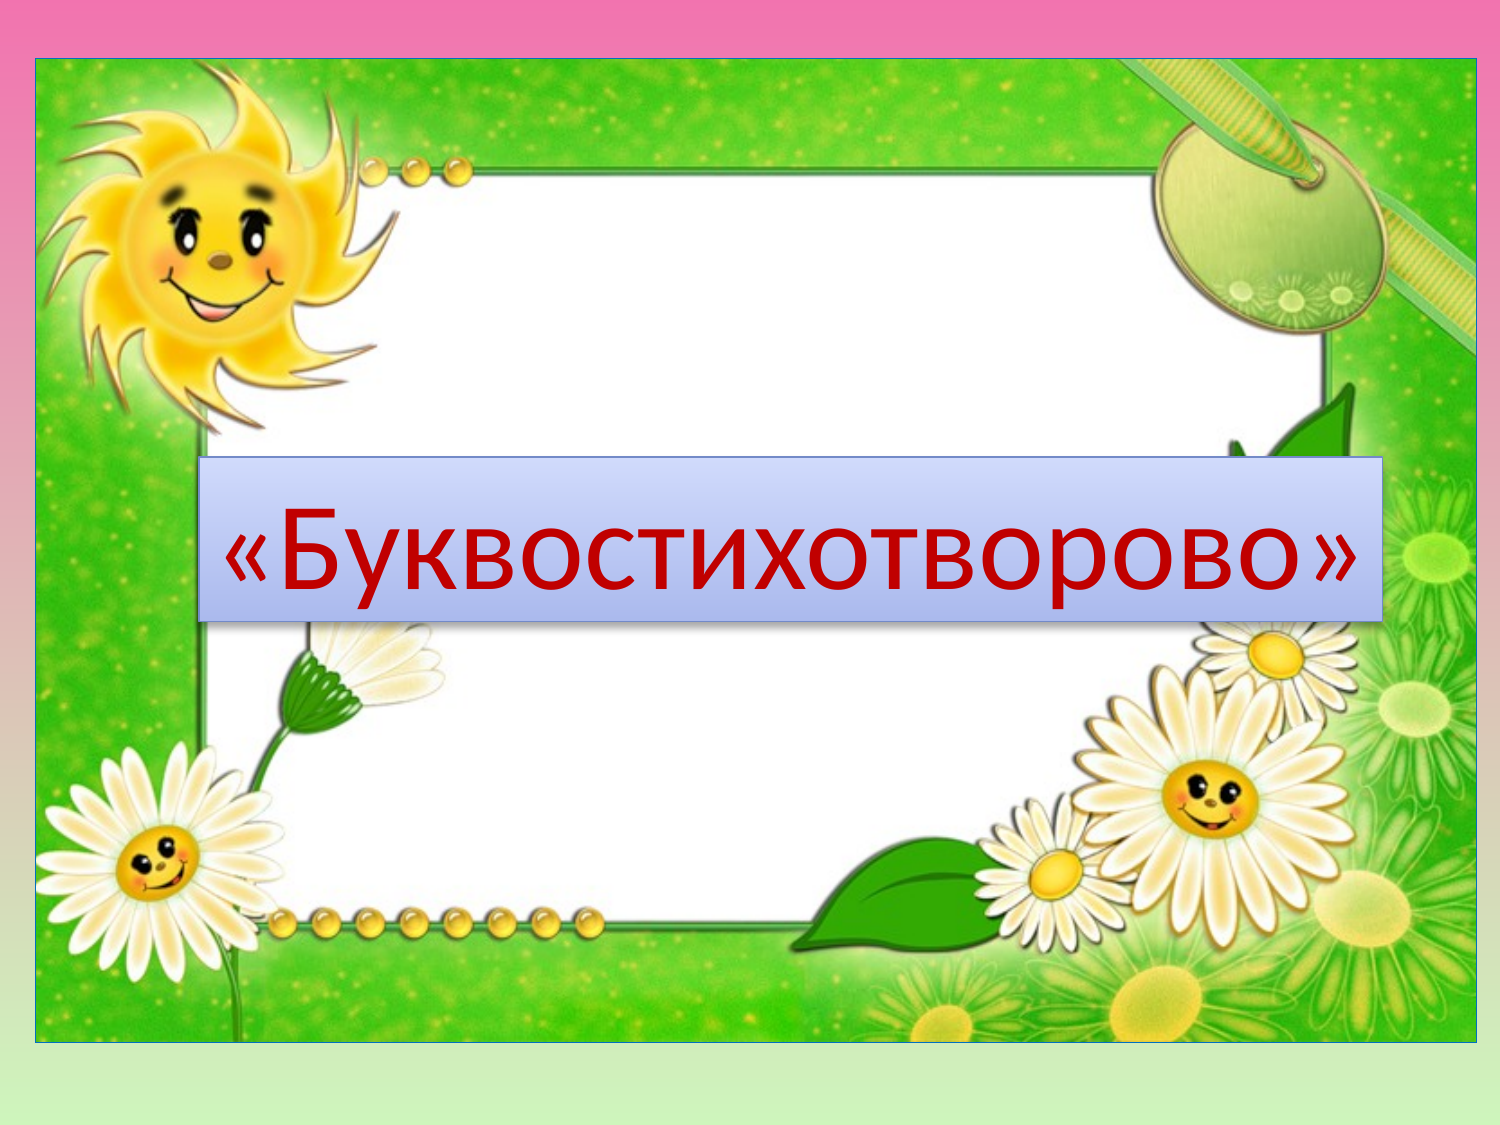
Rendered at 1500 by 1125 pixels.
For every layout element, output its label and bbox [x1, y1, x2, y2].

picture [34, 58, 1477, 1044]
